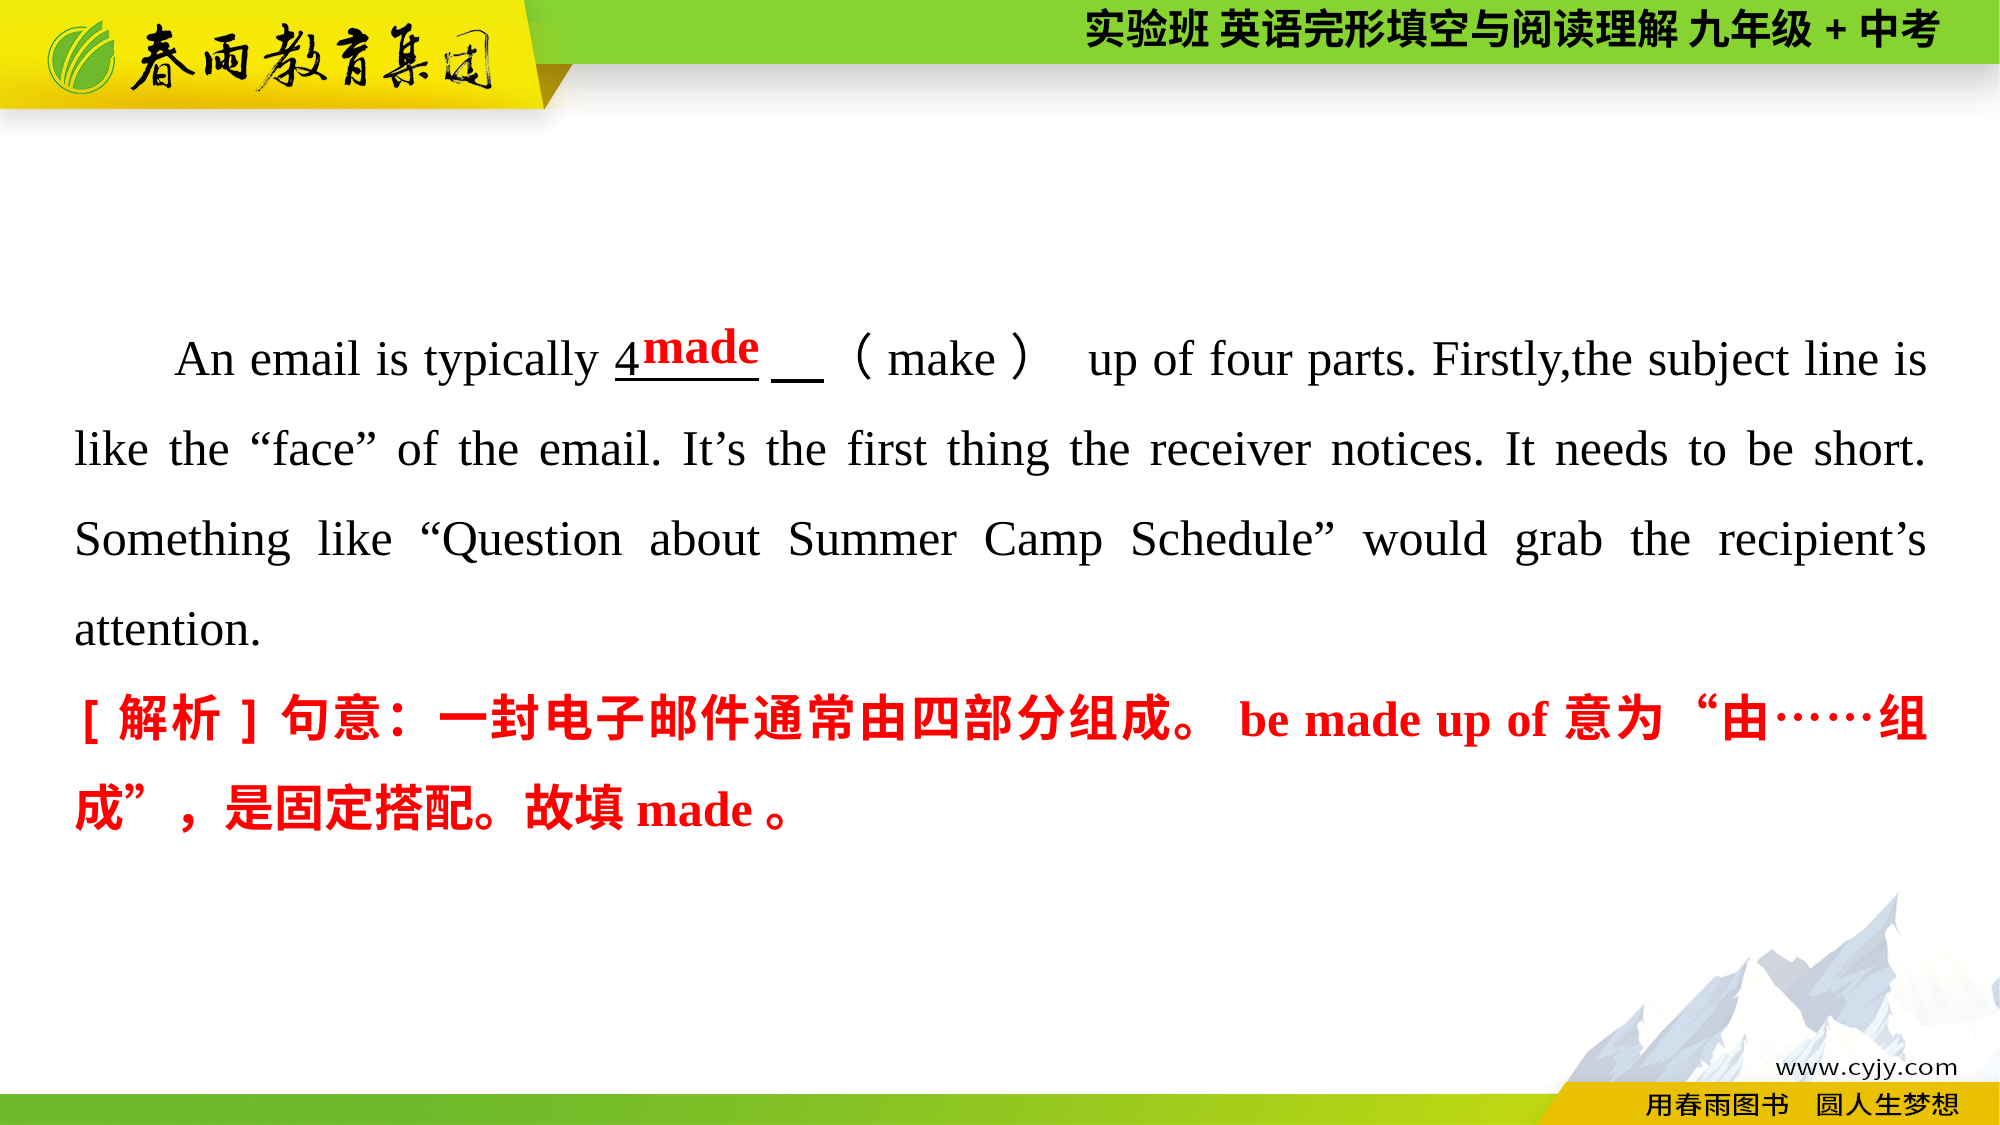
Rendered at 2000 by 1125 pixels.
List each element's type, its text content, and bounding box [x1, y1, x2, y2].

text_box made [628, 306, 775, 382]
list An email is typically 4 （make） up of four parts. Firstly,the subject line is like the “face” of the email. It’s the first thing the receiver notices. It needs to be short. Something like “Question about Summer Camp Schedule” would grab the recipient’s attention. [59, 287, 1944, 667]
text_box [解析]句意：一封电子邮件通常由四部分组成。be made up of意为“由……组成”，是固定搭配。故填made。 [59, 667, 1944, 844]
picture [0, 0, 2000, 1125]
